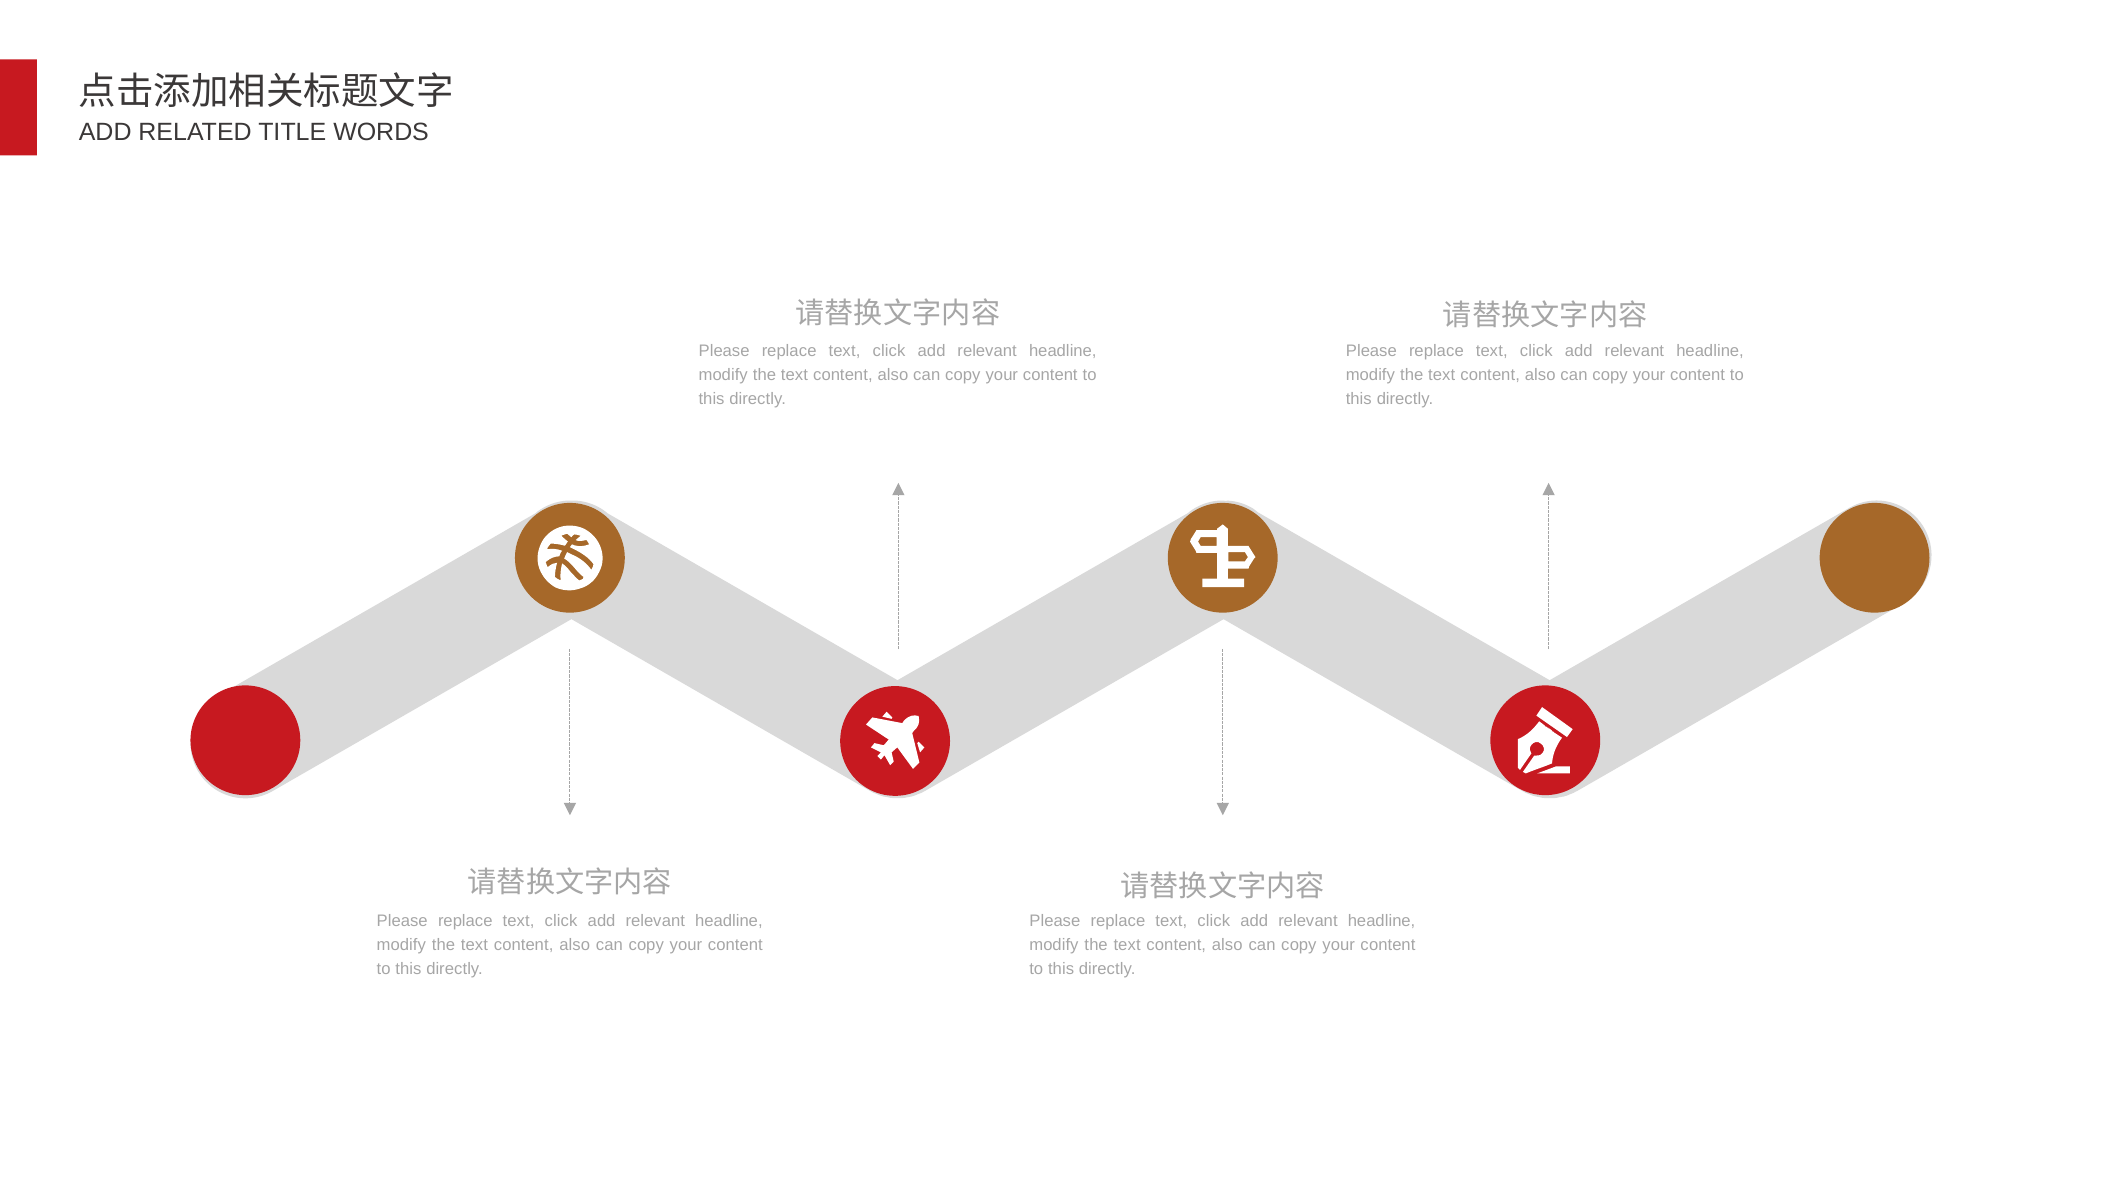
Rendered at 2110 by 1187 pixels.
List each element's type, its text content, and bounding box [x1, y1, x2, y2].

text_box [361, 849, 779, 985]
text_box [190, 268, 1930, 1030]
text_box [1331, 282, 1760, 415]
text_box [1014, 853, 1431, 985]
text_box 点击添加相关标题文字 [62, 59, 470, 121]
text_box ADD RELATED TITLE WORDS [62, 107, 446, 154]
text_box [683, 280, 1113, 415]
